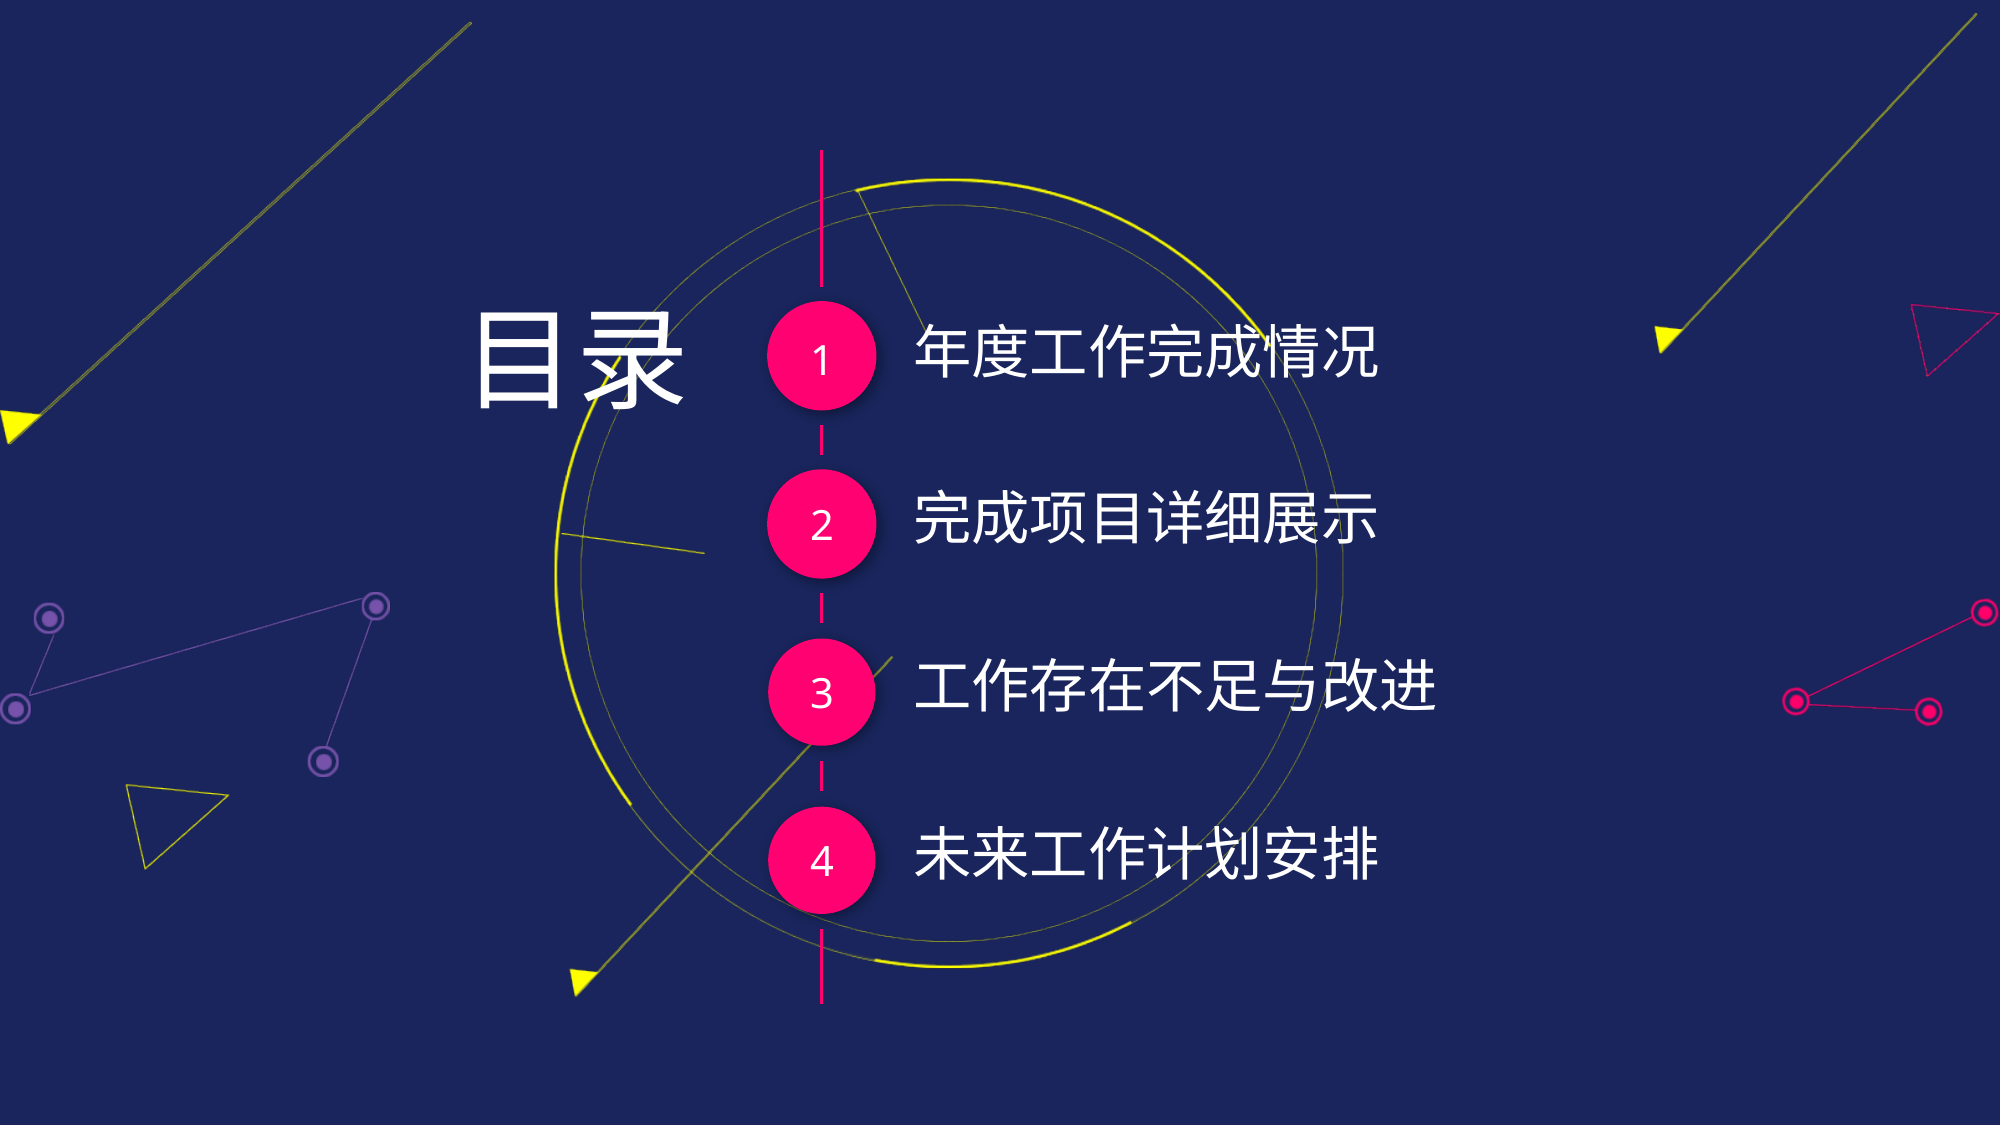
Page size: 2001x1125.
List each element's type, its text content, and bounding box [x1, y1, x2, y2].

text_box 目录 [449, 295, 768, 432]
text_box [768, 150, 876, 1005]
text_box 年度工作完成情况 [913, 323, 1470, 393]
text_box 工作存在不足与改进 [913, 657, 1485, 727]
text_box 完成项目详细展示 [913, 489, 1470, 560]
text_box 未来工作计划安排 [913, 825, 1485, 896]
picture [0, 13, 2000, 997]
